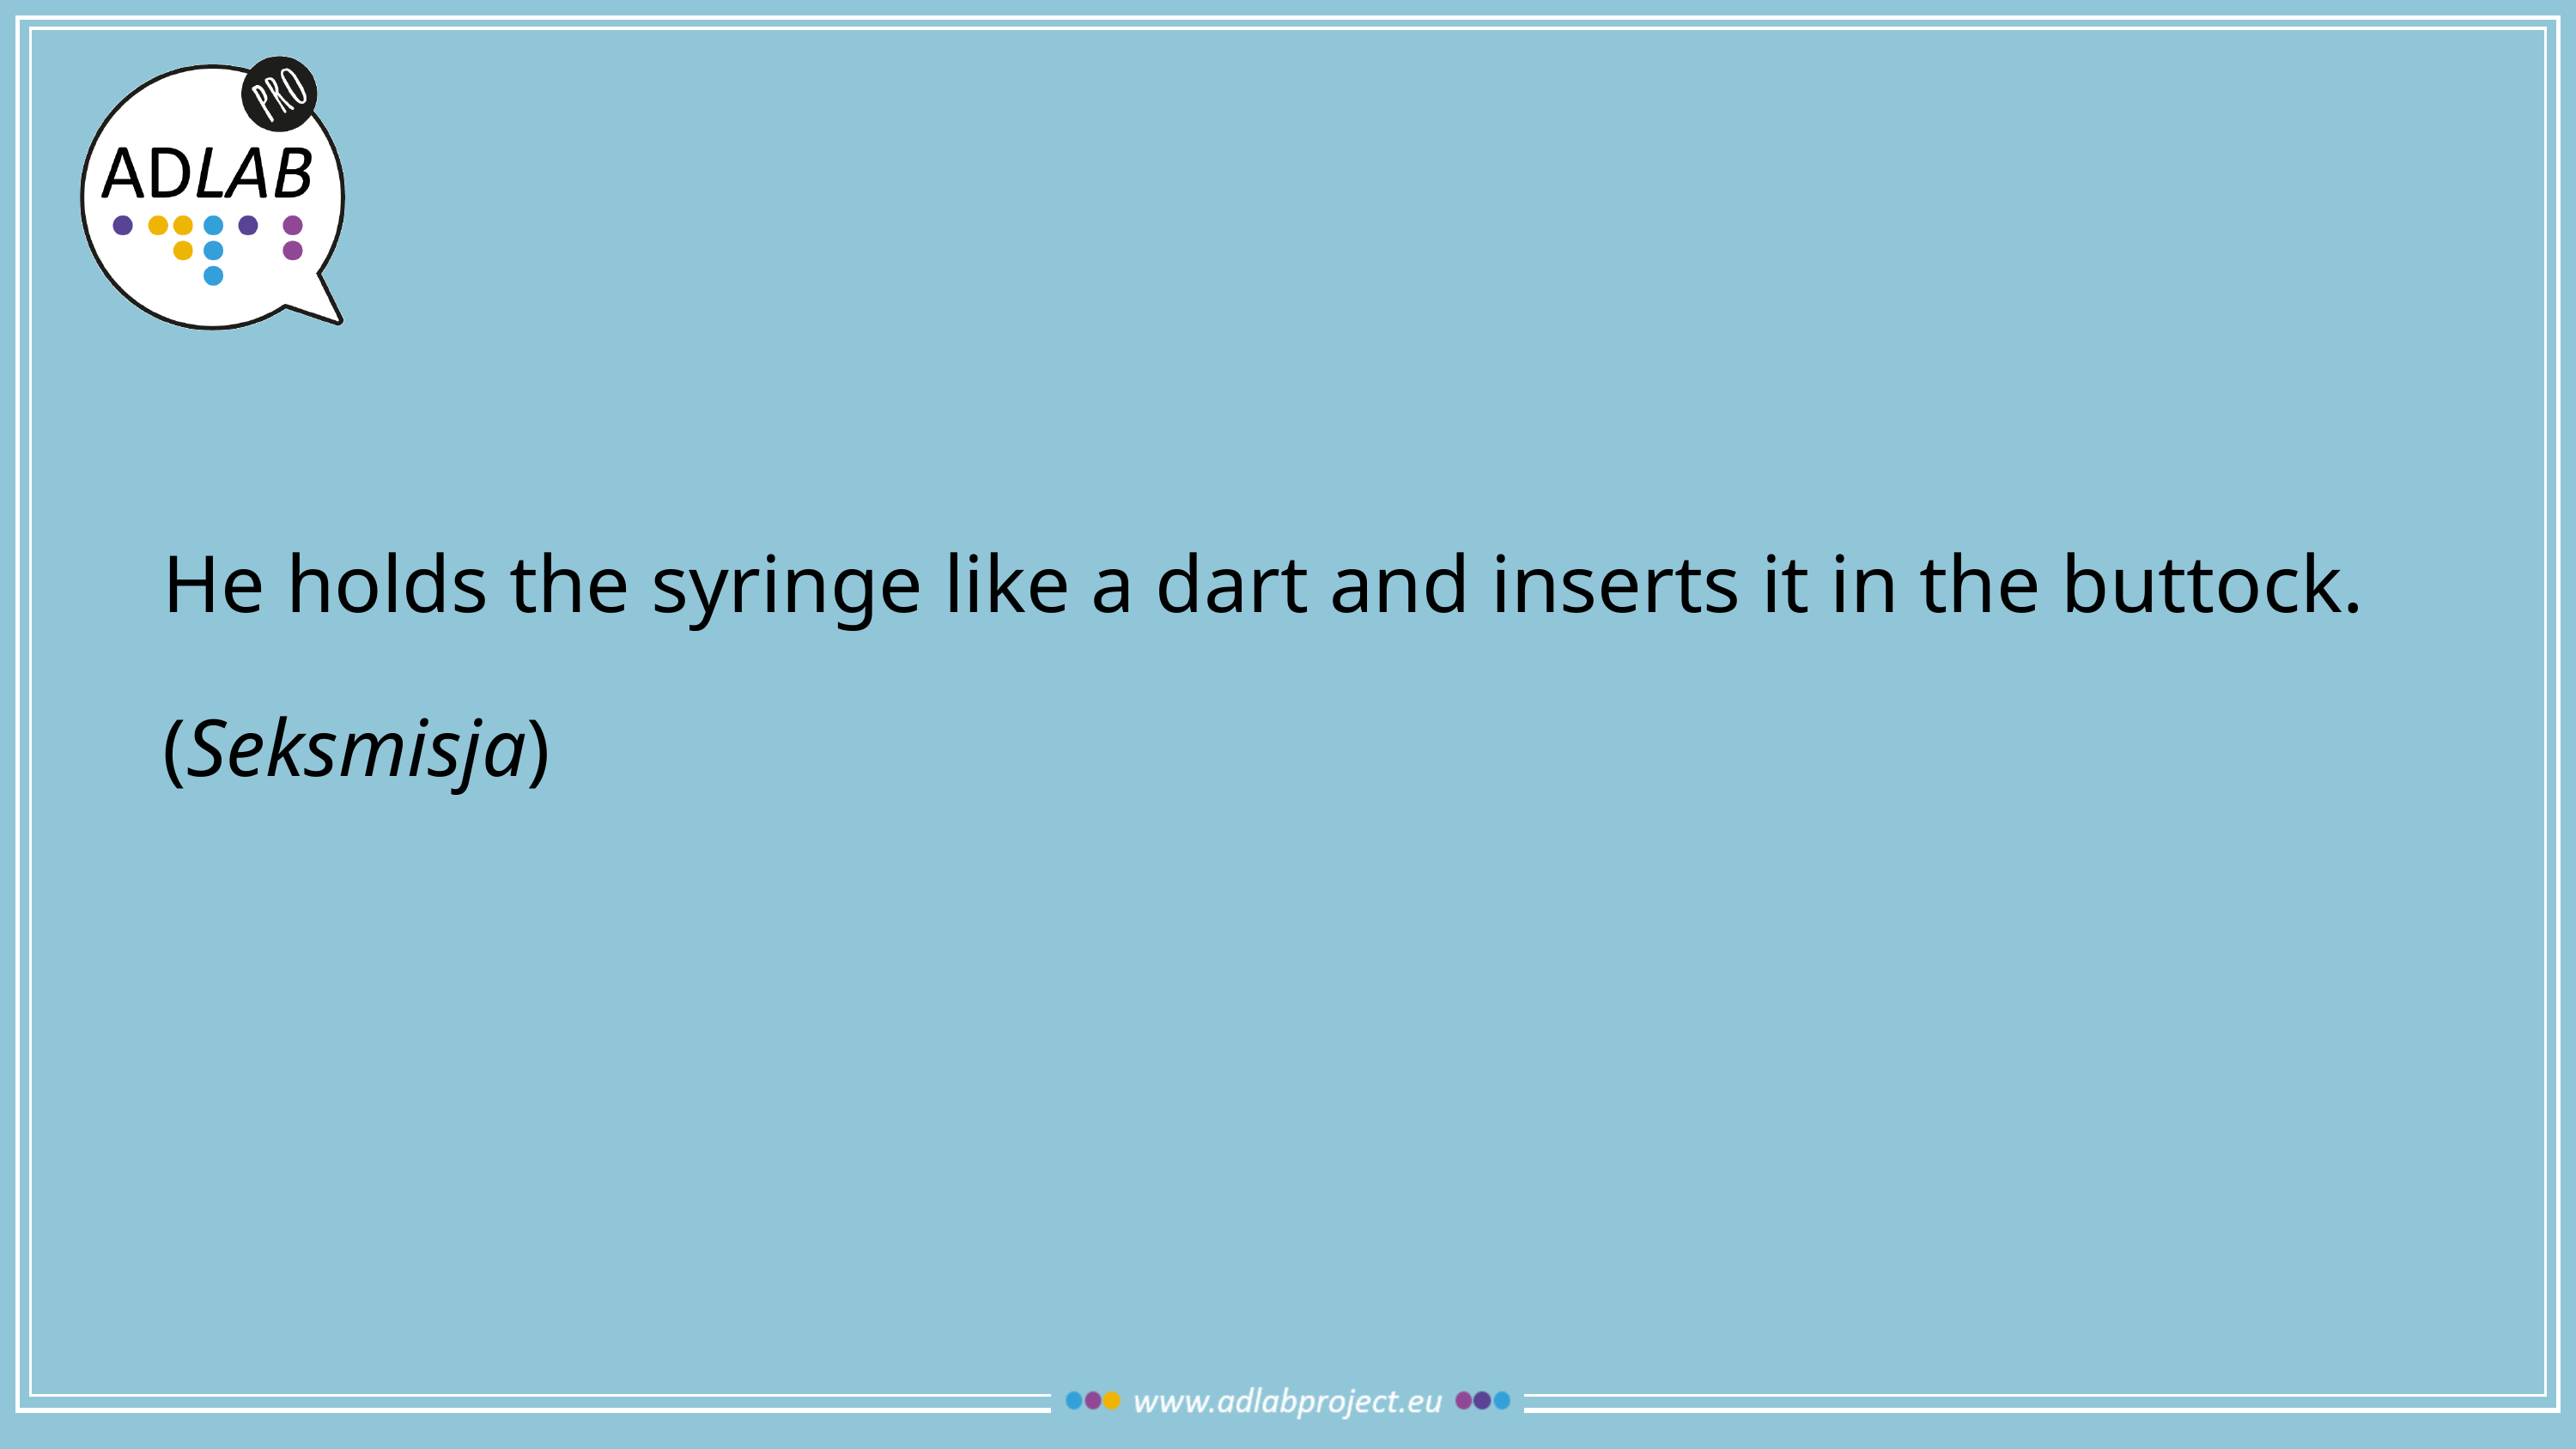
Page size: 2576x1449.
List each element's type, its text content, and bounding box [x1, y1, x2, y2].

list He holds the syringe like a dart and inserts it in the buttock. (Seksmisja) [150, 480, 2499, 1087]
picture [1051, 1378, 1524, 1429]
picture [72, 49, 353, 330]
